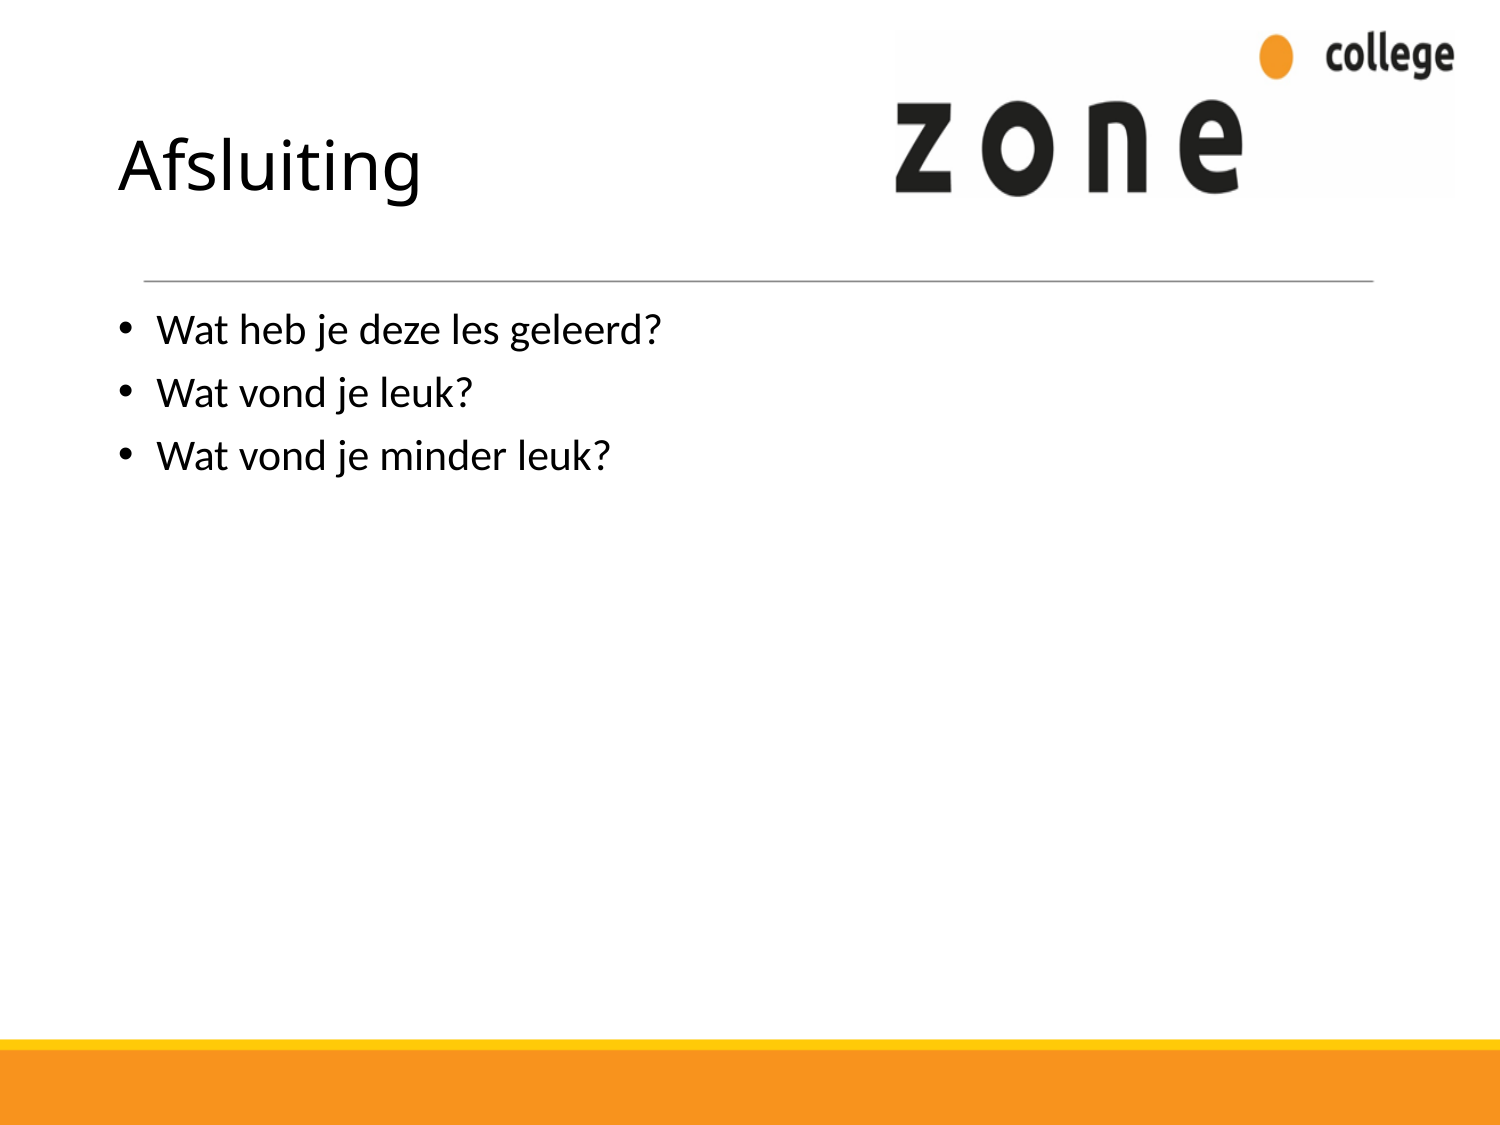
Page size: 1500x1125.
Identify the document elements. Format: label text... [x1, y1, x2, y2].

picture [0, 0, 1500, 1125]
title Afsluiting [103, 59, 1397, 278]
list Wat heb je deze les geleerd? Wat vond je leuk? Wat vond je minder leuk? [103, 299, 1397, 1014]
